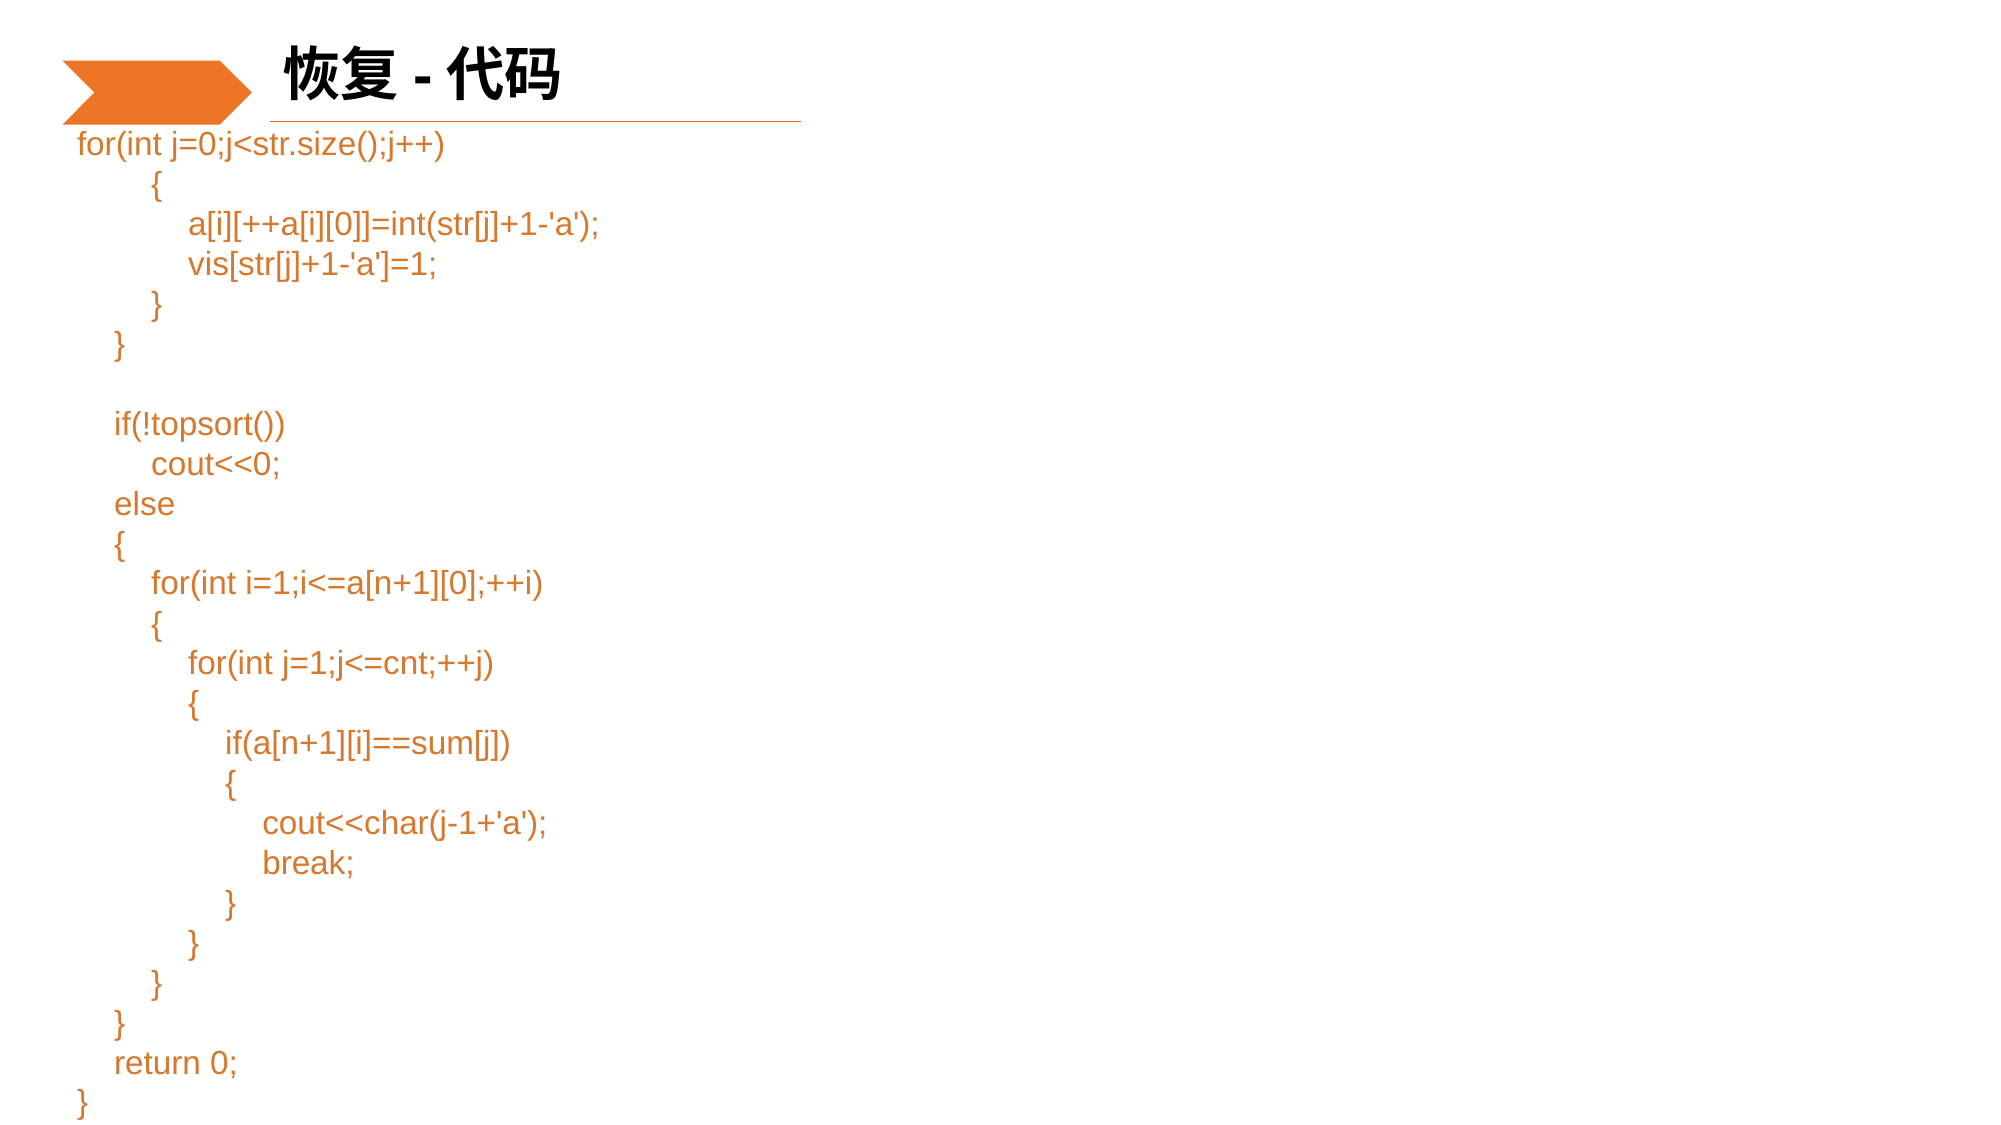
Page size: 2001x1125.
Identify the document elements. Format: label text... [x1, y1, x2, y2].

text_box for(int j=0;j<str.size();j++) { a[i][++a[i][0]]=int(str[j]+1-'a'); vis[str[j]+1-'a']=1; } } if(!topsort()) cout<<0; else { for(int i=1;i<=a[n+1][0];++i) { for(int j=1;j<=cnt;++j) { if(a[n+1][i]==sum[j]) { cout<<char(j-1+'a'); break; } } } } return 0; } [62, 115, 1944, 1125]
text_box 恢复-代码 [267, 29, 578, 115]
